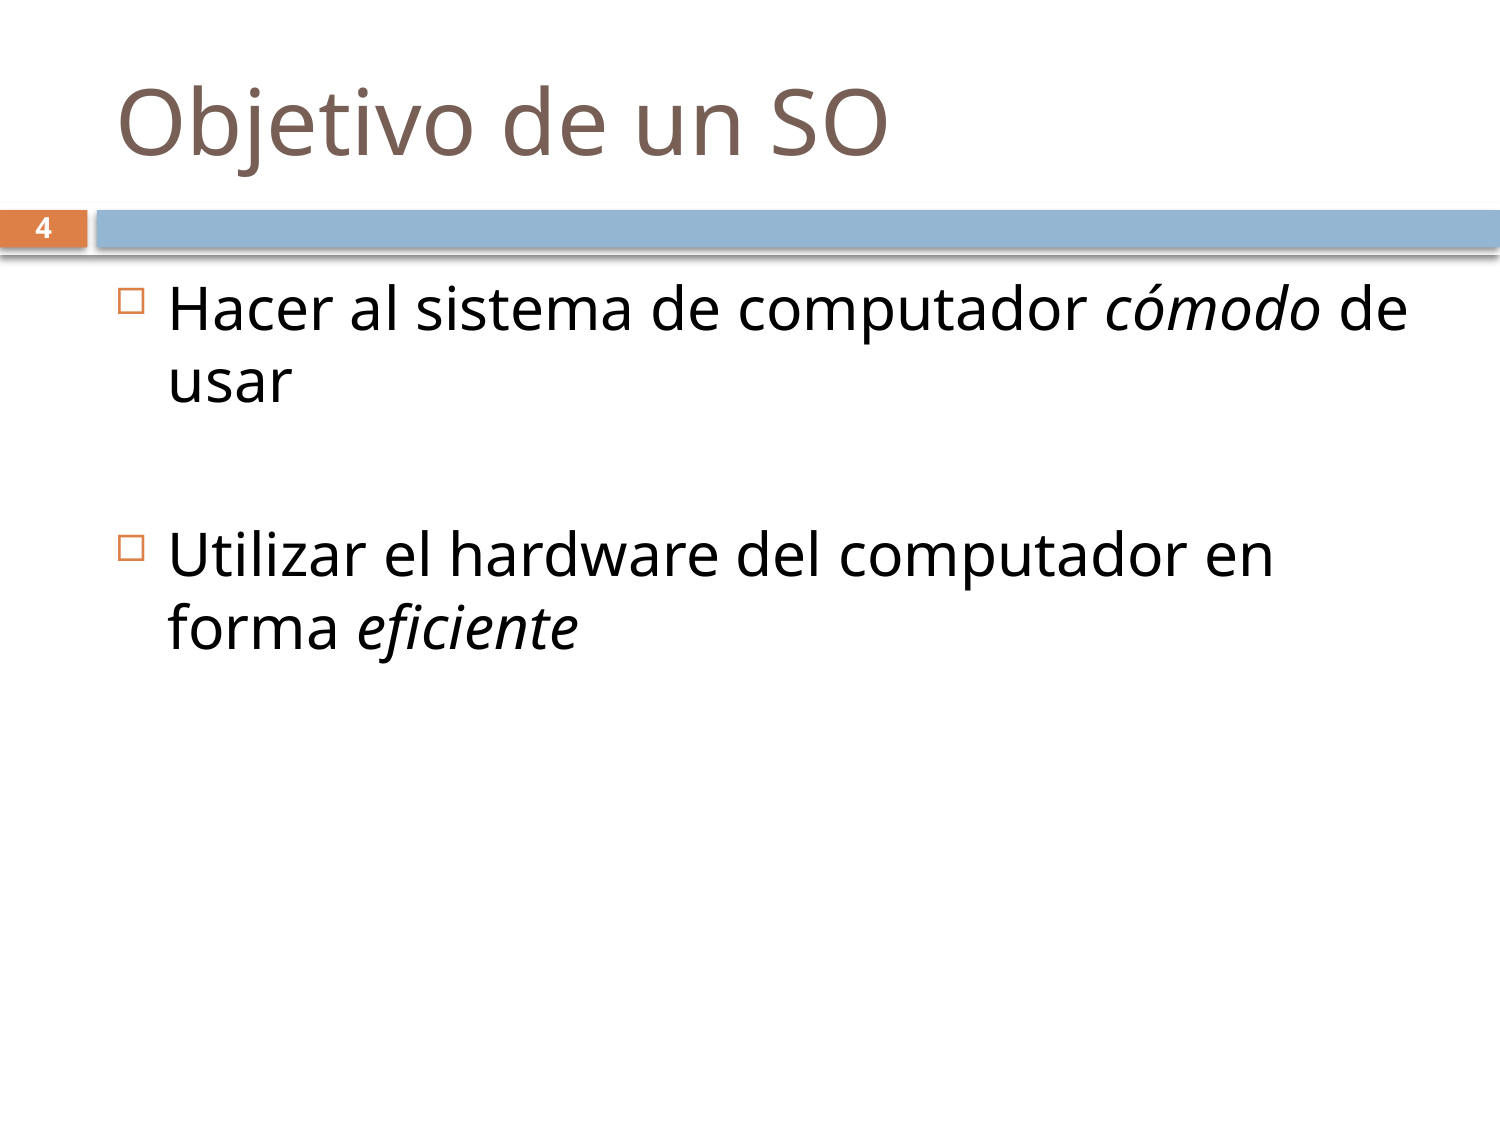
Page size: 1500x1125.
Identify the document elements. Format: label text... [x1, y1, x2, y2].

slide_number 4 [0, 208, 88, 249]
list Hacer al sistema de computador cómodo de usar Utilizar el hardware del computador en forma eficiente [100, 262, 1438, 1000]
title Objetivo de un SO [100, 37, 1438, 200]
